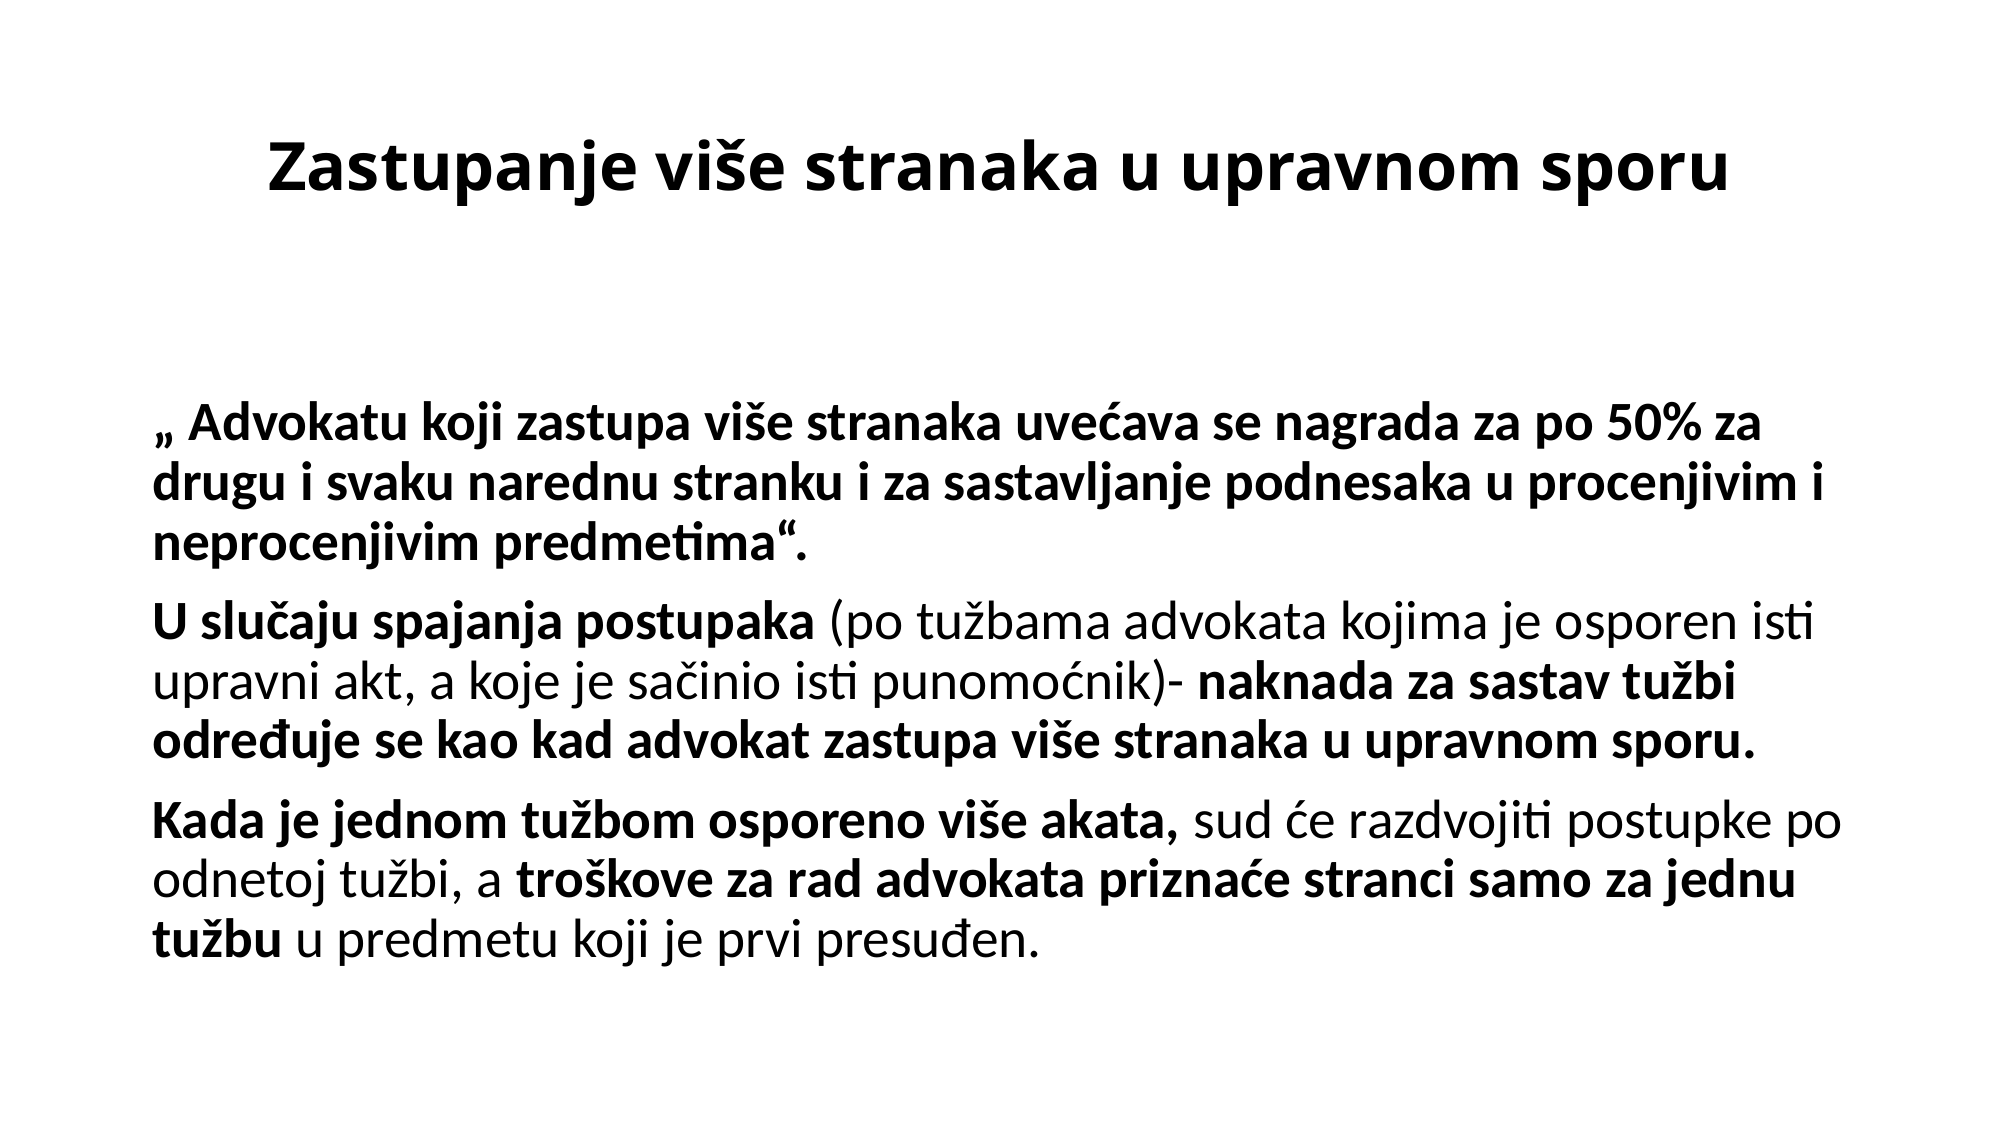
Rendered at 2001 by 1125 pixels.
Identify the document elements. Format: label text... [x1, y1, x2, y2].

title Zastupanje više stranaka u upravnom sporu [137, 59, 1863, 278]
list „ Advokatu koji zastupa više stranaka uvećava se nagrada za po 50% za drugu i svaku narednu stranku i za sastavljanje podnesaka u procenjivim i neprocenjivim predmetima“. U slučaju spajanja postupaka (po tužbama advokata kojima je osporen isti upravni akt, a koje je sačinio isti punomoćnik)- naknada za sastav tužbi određuje se kao kad advokat zastupa više stranaka u upravnom sporu. Kada je jednom tužbom osporeno više akata, sud će razdvojiti postupke po odnetoj tužbi, a troškove za rad advokata priznaće stranci samo za jednu tužbu u predmetu koji je prvi presuđen. [137, 299, 1863, 1014]
